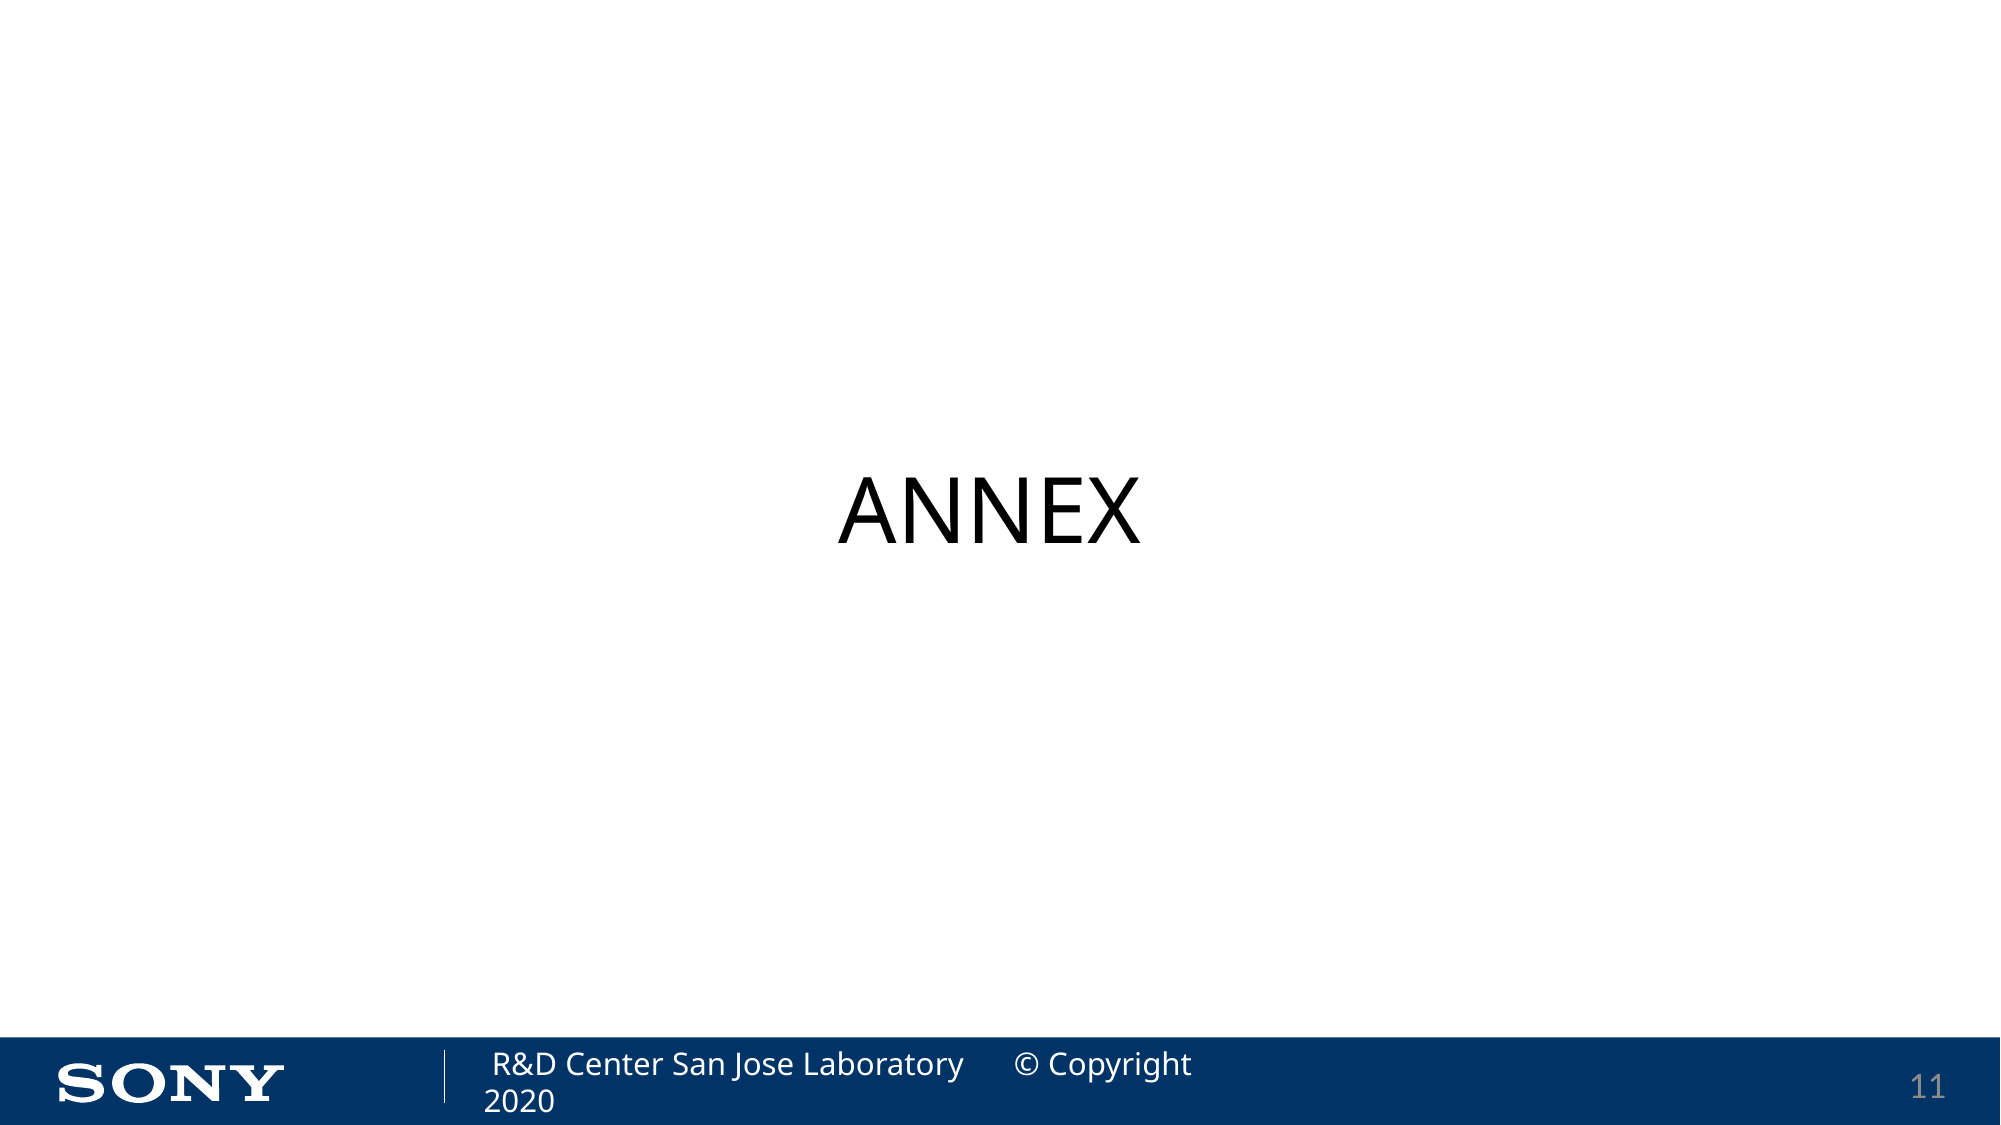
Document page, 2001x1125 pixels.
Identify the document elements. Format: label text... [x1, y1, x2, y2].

slide_number 11 [1511, 1053, 1962, 1114]
title ANNEX [127, 405, 1853, 623]
